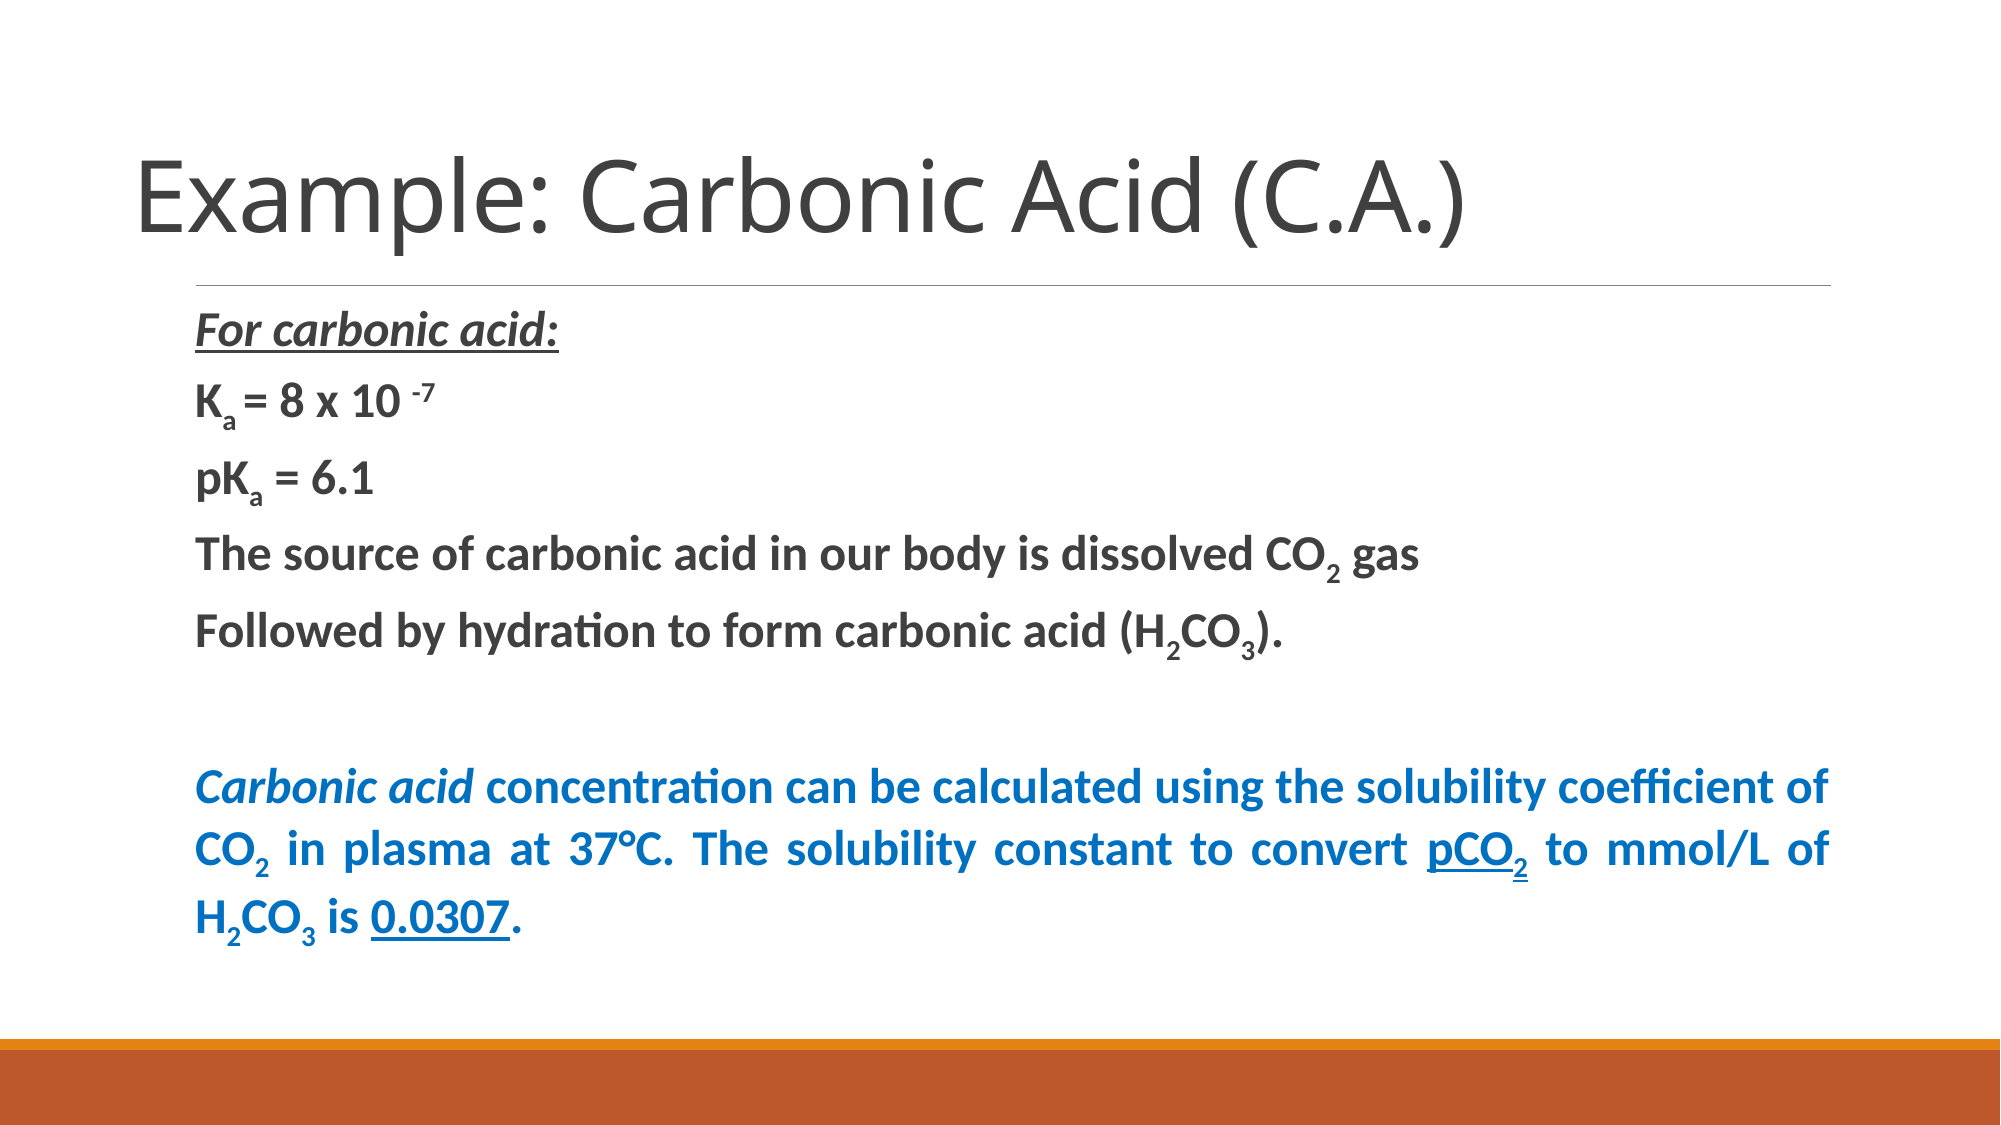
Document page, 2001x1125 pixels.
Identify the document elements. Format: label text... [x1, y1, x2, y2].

text_box Example: Carbonic Acid (C.A.) [117, 25, 1768, 264]
list For carbonic acid: Ka = 8 x 10 -7 pKa = 6.1 The source of carbonic acid in our body is dissolved CO2 gas Followed by hydration to form carbonic acid (H2CO3). Carbonic acid concentration can be calculated using the solubility coefficient of CO2 in plasma at 37°C. The solubility constant to convert pCO2 to mmol/L of H2CO3 is 0.0307. [180, 302, 1830, 963]
